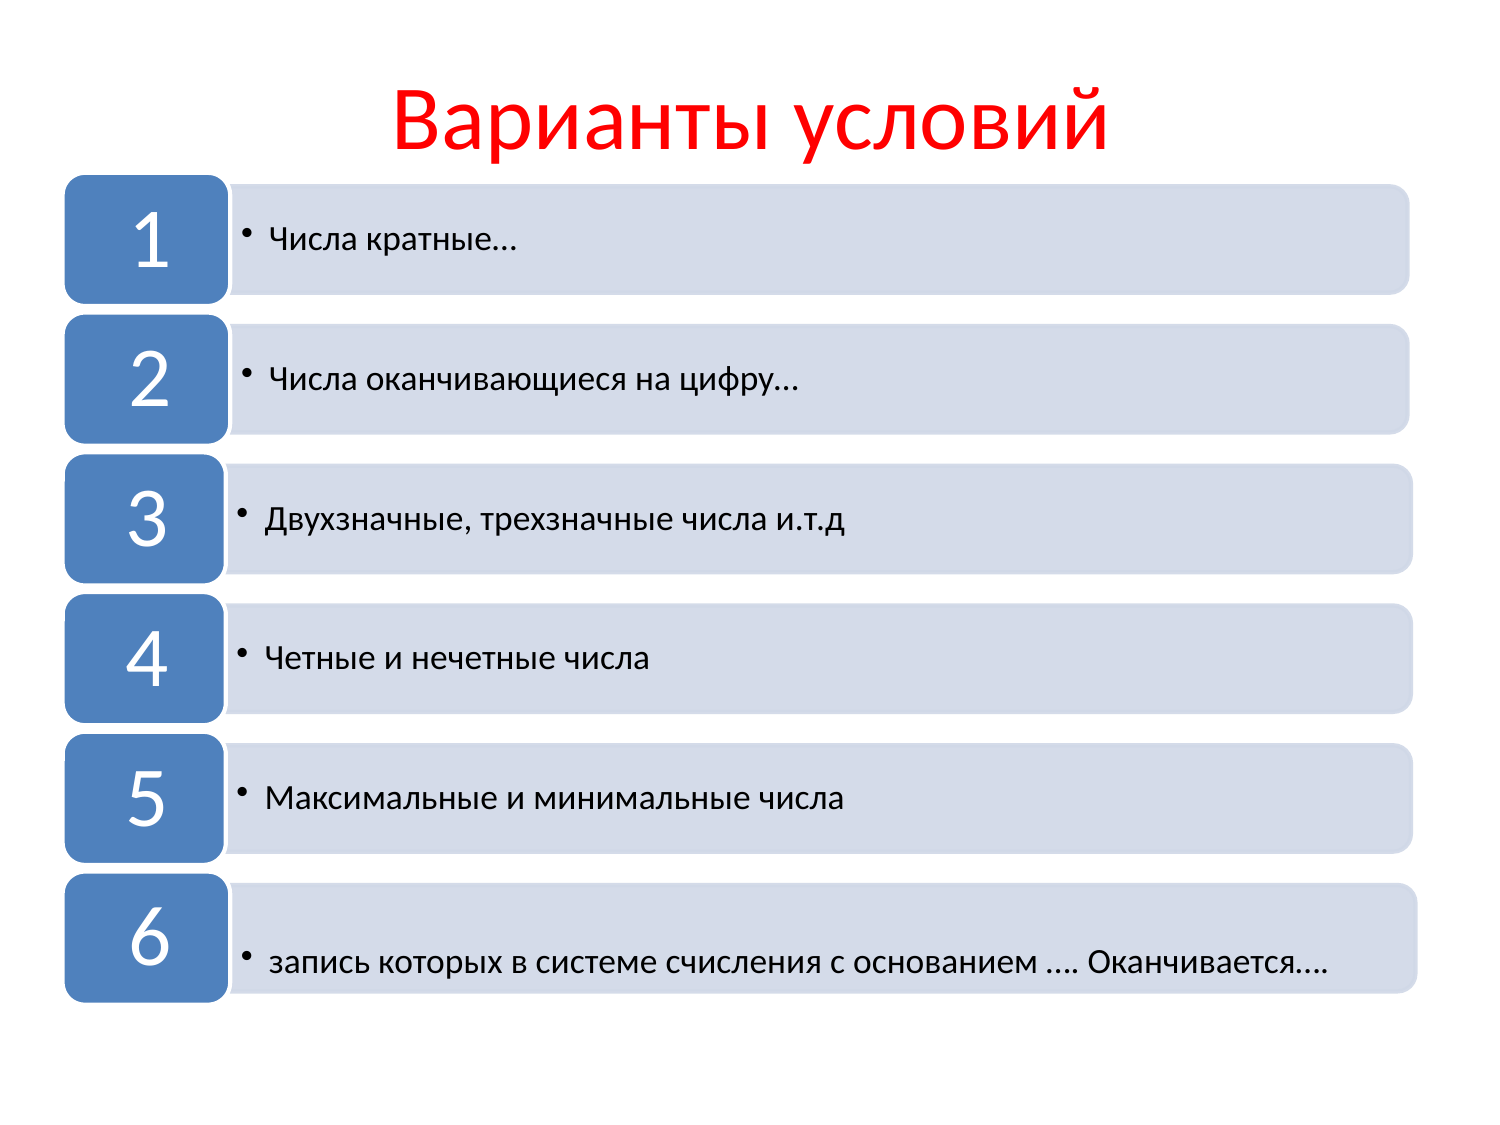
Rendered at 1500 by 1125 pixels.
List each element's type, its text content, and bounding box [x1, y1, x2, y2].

title Варианты условий [76, 19, 1427, 174]
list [52, 172, 1426, 1006]
